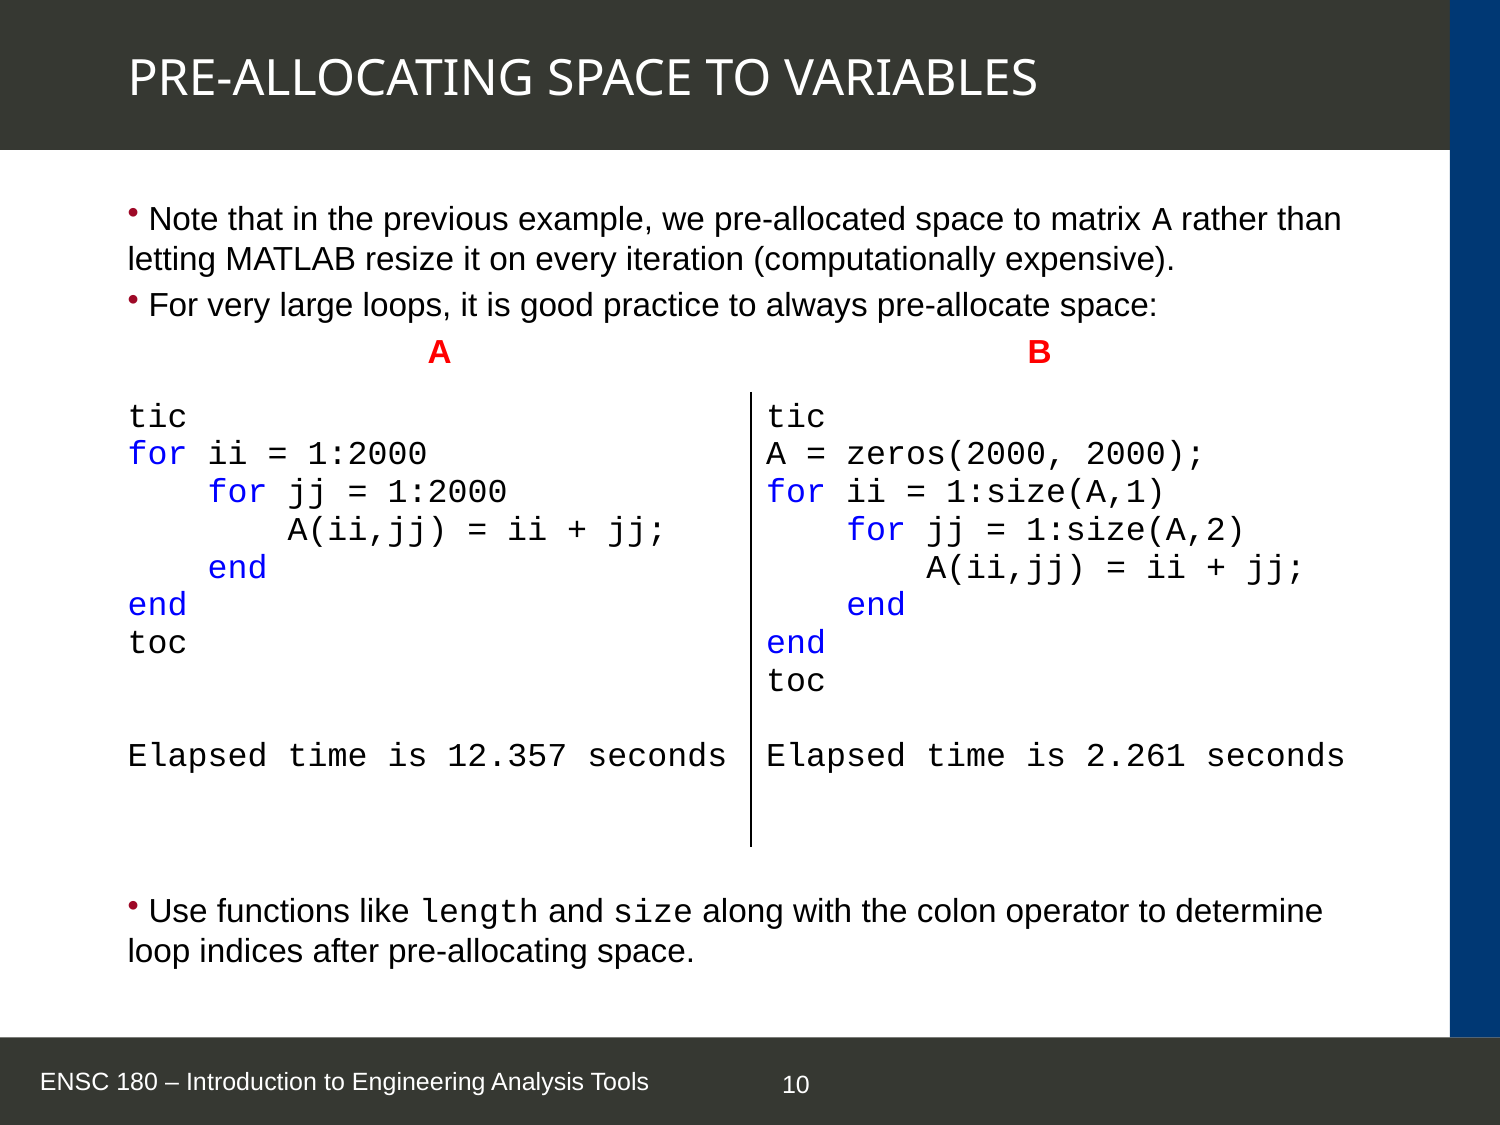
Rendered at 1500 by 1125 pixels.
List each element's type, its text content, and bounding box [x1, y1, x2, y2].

footer ENSC 180 – Introduction to Engineering Analysis Tools [24, 1057, 740, 1113]
title PRE-ALLOCATING SPACE TO VARIABLES [112, 37, 1450, 138]
table_header tic for ii = 1:2000 for jj = 1:2000 A(ii,jj) = ii + jj; end end toc Elapsed time is 12.357 seconds [113, 392, 750, 847]
list Note that in the previous example, we pre-allocated space to matrix A rather than letting MATLAB resize it on every iteration (computationally expensive). For very large loops, it is good practice to always pre-allocate space: A B Use functions like length and size along with the colon operator to determine loop indices after pre-allocating space. [112, 189, 1388, 1029]
table_header tic A = zeros(2000, 2000); for ii = 1:size(A,1) for jj = 1:size(A,2) A(ii,jj) = ii + jj; end end toc Elapsed time is 2.261 seconds [752, 392, 1390, 847]
